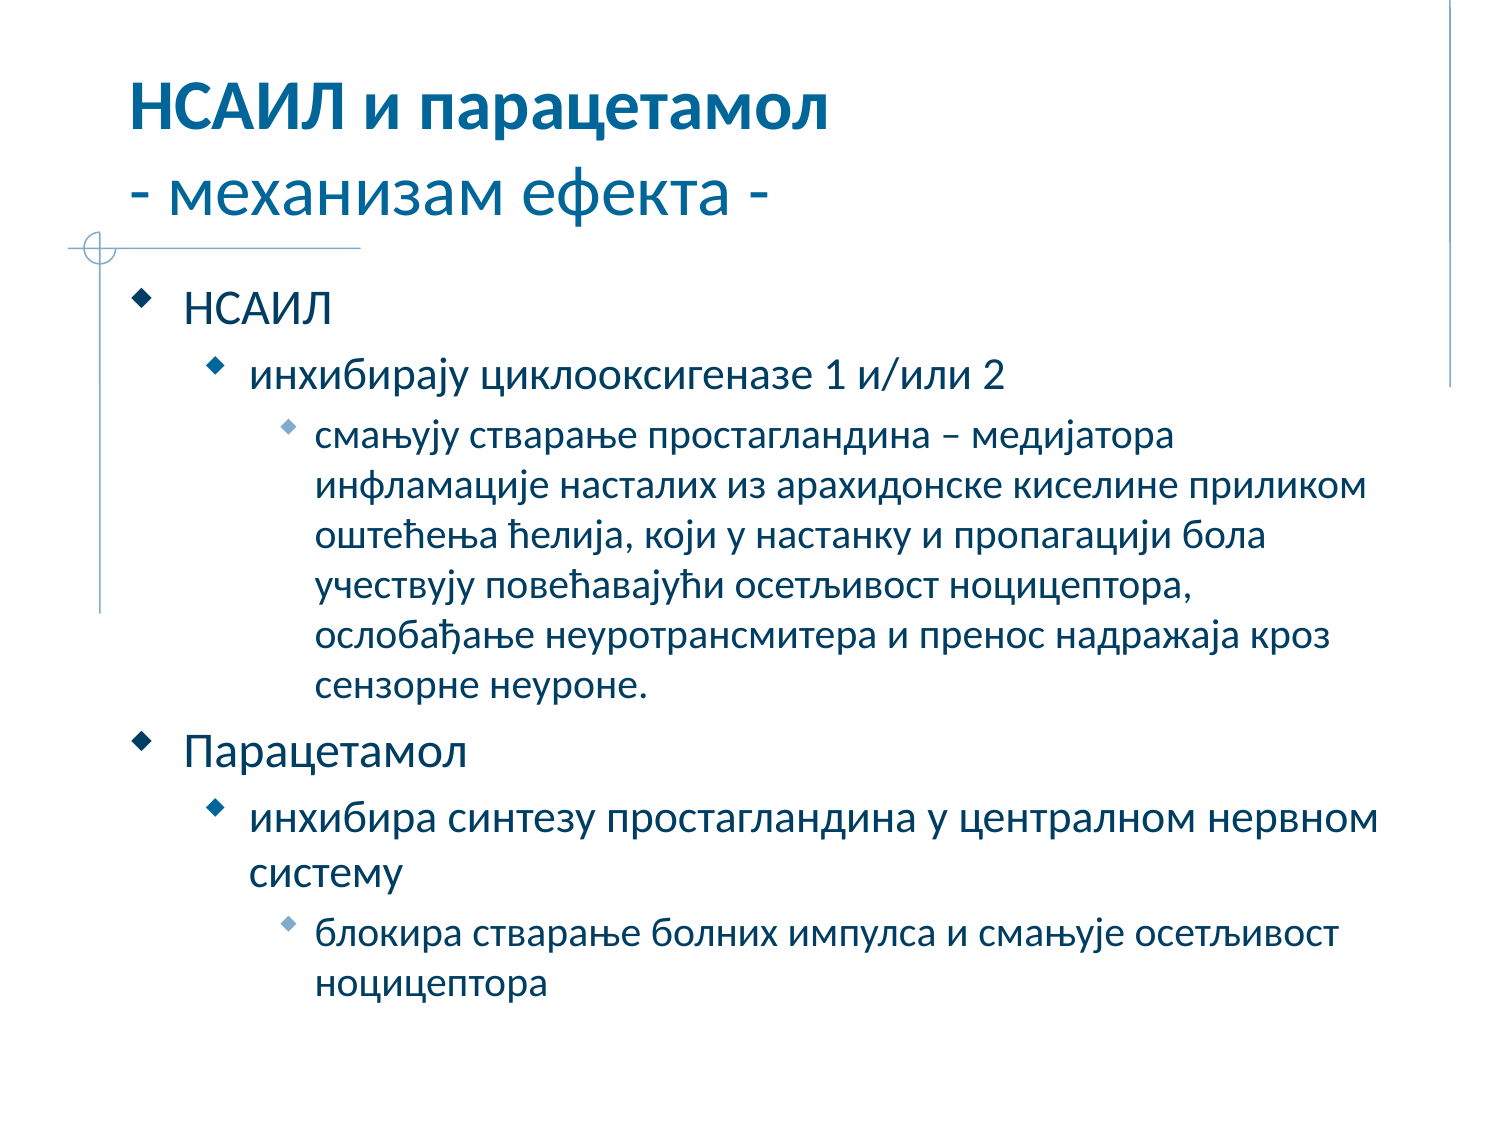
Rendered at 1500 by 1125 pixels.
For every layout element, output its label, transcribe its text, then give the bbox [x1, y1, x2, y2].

list НСАИЛ инхибирају циклооксигеназе 1 и/или 2 смањују стварање простагландина – медијатора инфламације насталих из арахидонске киселине приликом оштећења ћелија, који у настанку и пропагацији бола учествују повећавајући осетљивост ноцицептора, ослобађање неуротрансмитера и пренос надражаја кроз сензорне неуроне. Парацетамол инхибира синтезу простагландина у централном нервном систему блокира стварање болних импулса и смањује осетљивост ноцицептора [111, 266, 1436, 1024]
title НСАИЛ и парацетамол - механизам ефекта - [113, 49, 1436, 238]
